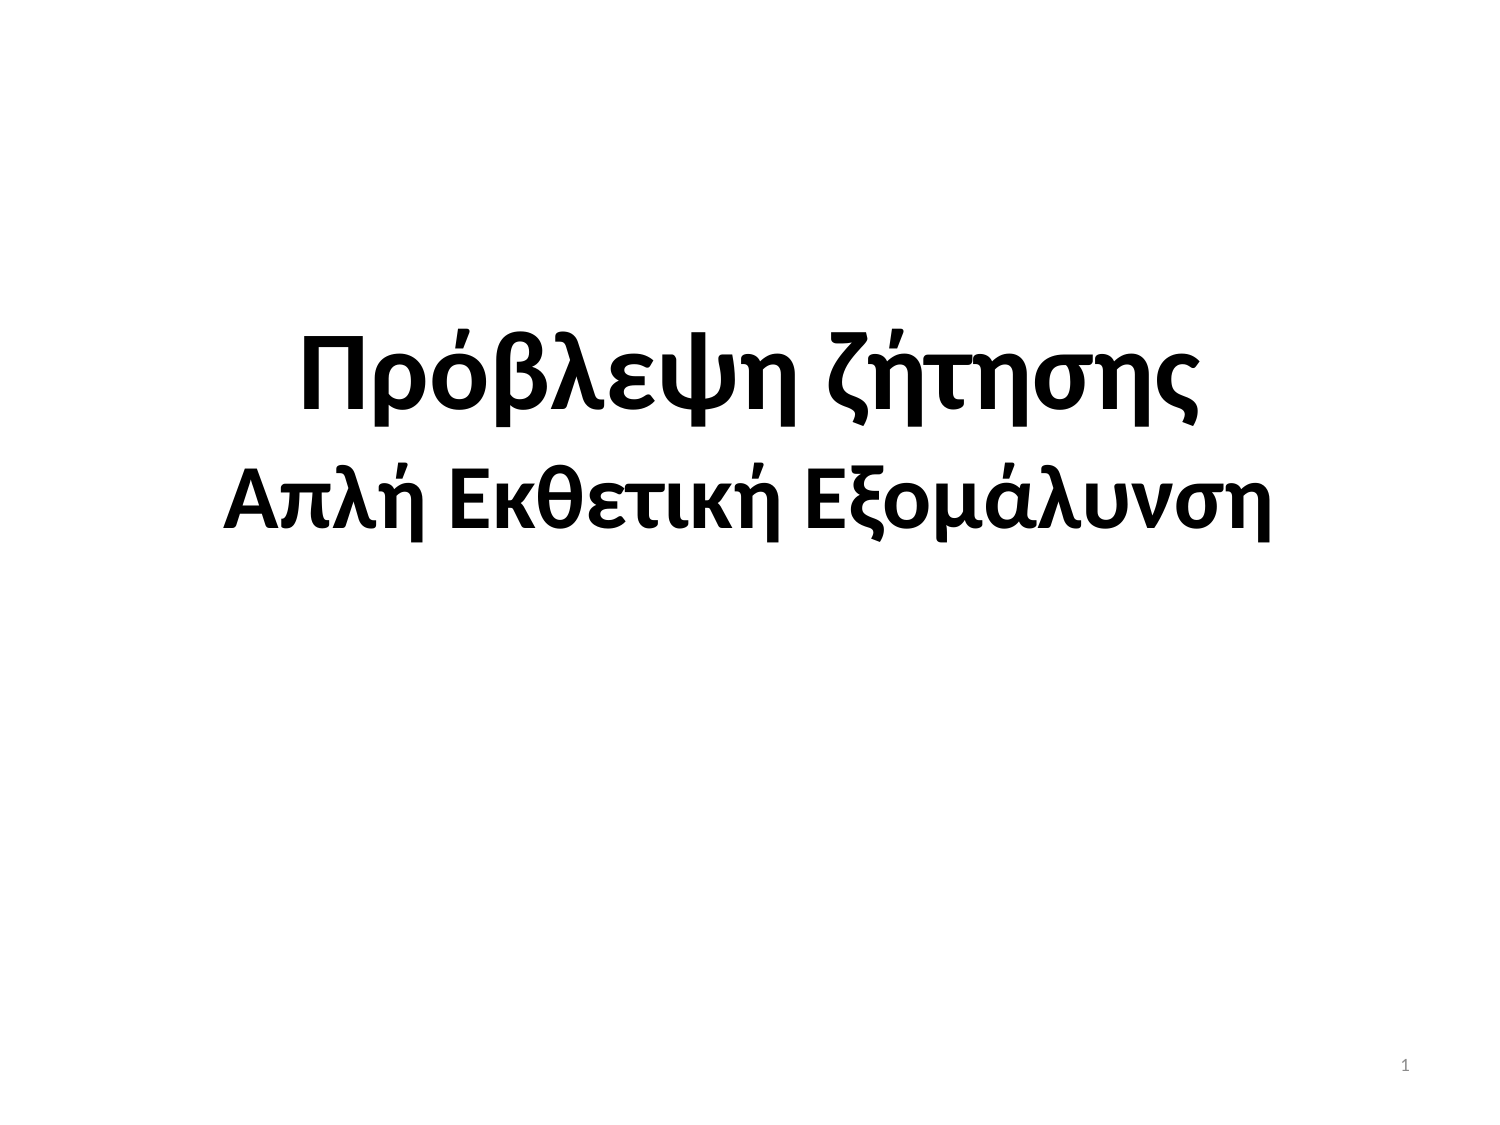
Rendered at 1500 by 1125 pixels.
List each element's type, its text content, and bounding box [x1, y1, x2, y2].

slide_number 1 [1074, 1024, 1425, 1103]
list Πρόβλεψη ζήτησης Απλή Εκθετική Εξομάλυνση [75, 47, 1425, 988]
